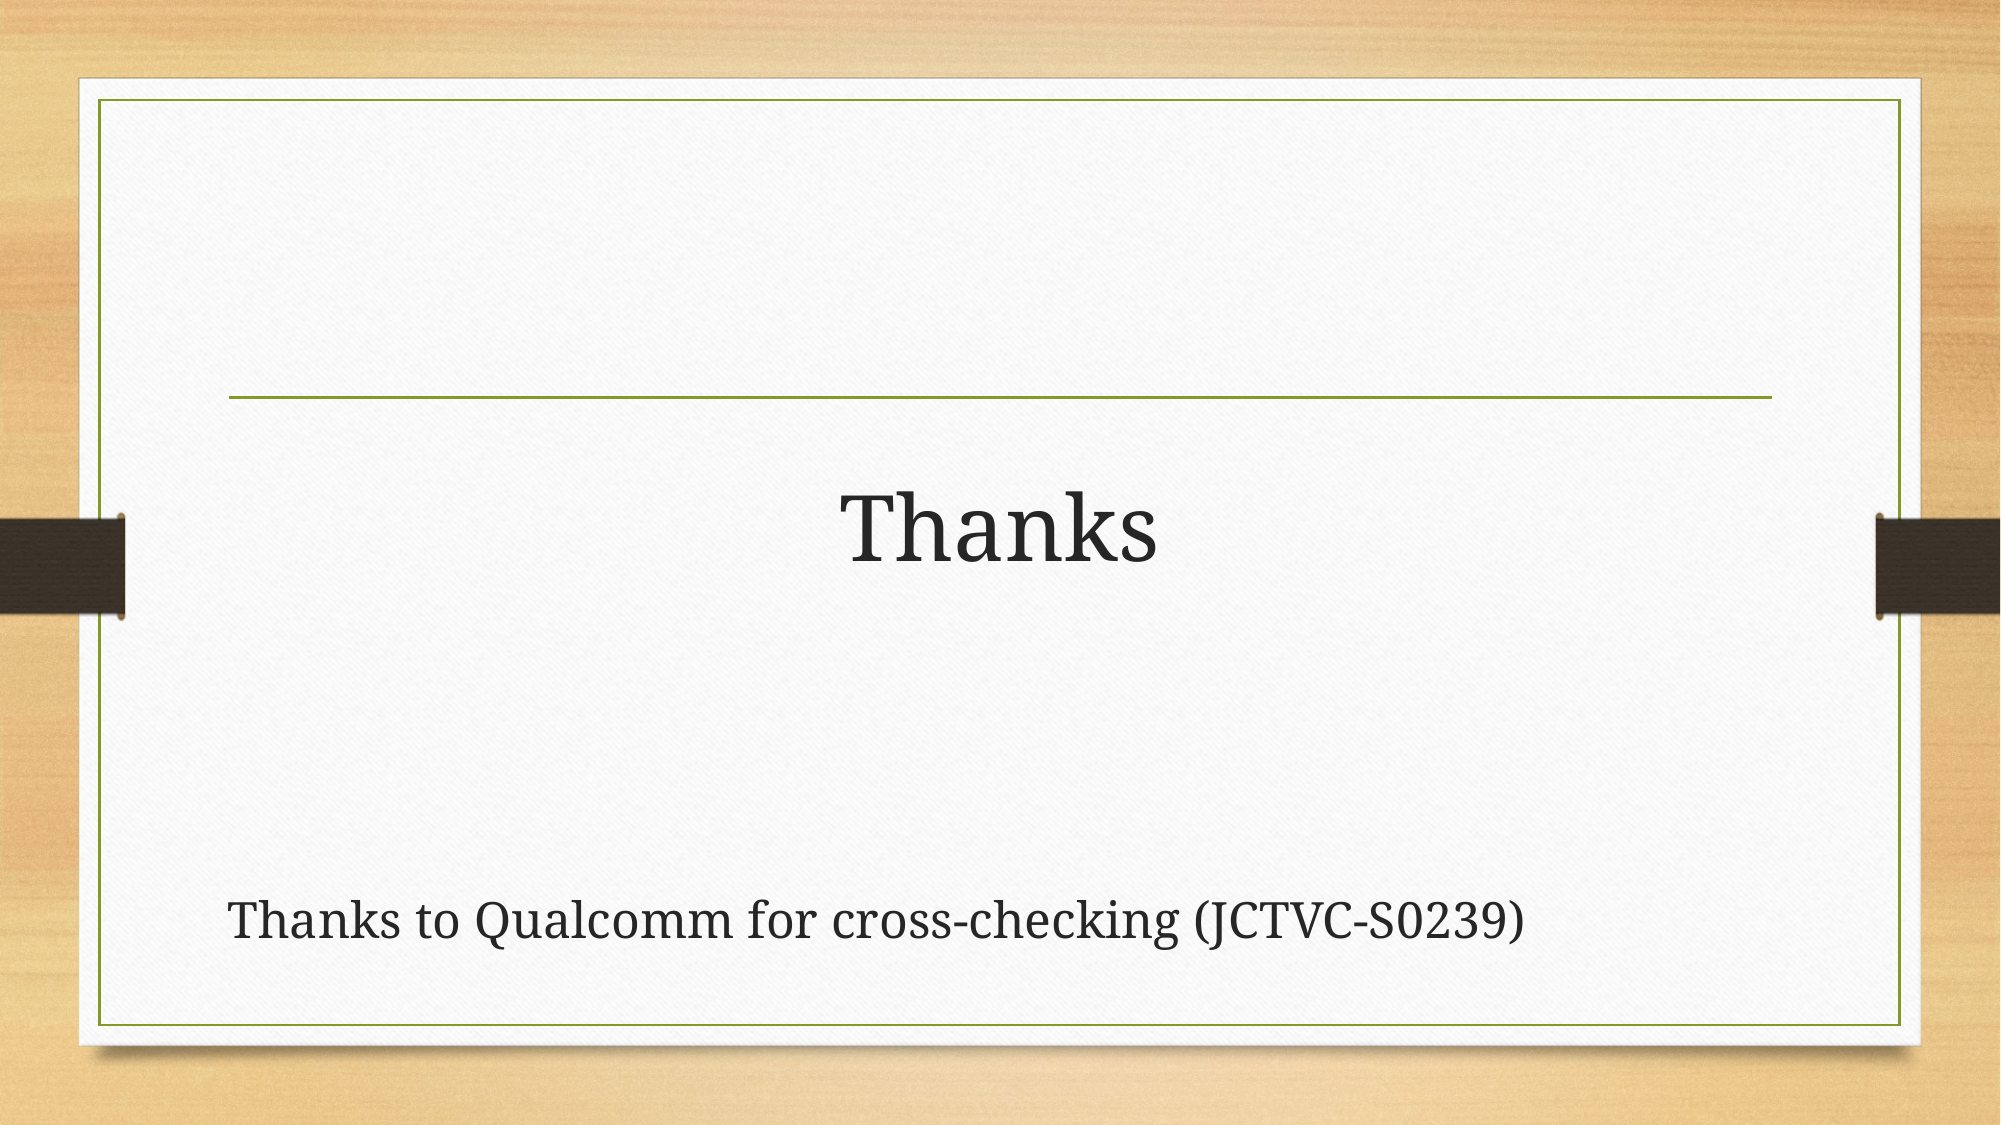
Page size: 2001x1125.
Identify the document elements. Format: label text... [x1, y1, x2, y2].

picture [0, 0, 2001, 1125]
title Thanks [212, 417, 1788, 632]
list Thanks to Qualcomm for cross-checking (JCTVC-S0239) [212, 881, 1788, 964]
